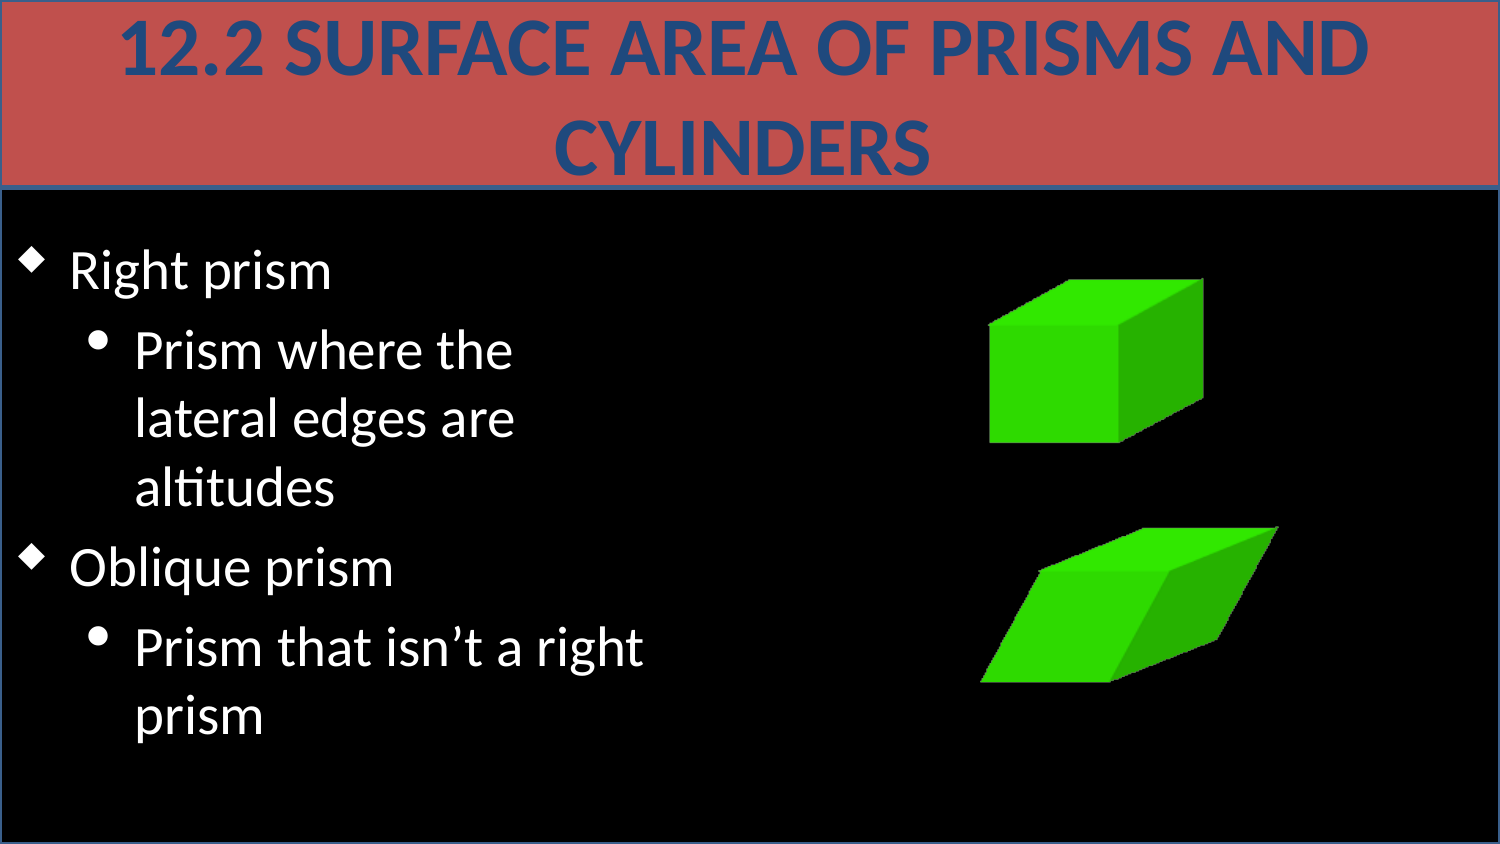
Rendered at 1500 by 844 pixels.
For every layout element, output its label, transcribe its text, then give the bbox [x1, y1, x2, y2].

title 12.2 Surface Area of Prisms and Cylinders [37, 33, 1450, 150]
list Right prism Prism where the lateral edges are altitudes Oblique prism Prism that isn’t a right prism [0, 225, 663, 755]
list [968, 449, 1282, 723]
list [968, 196, 1282, 449]
